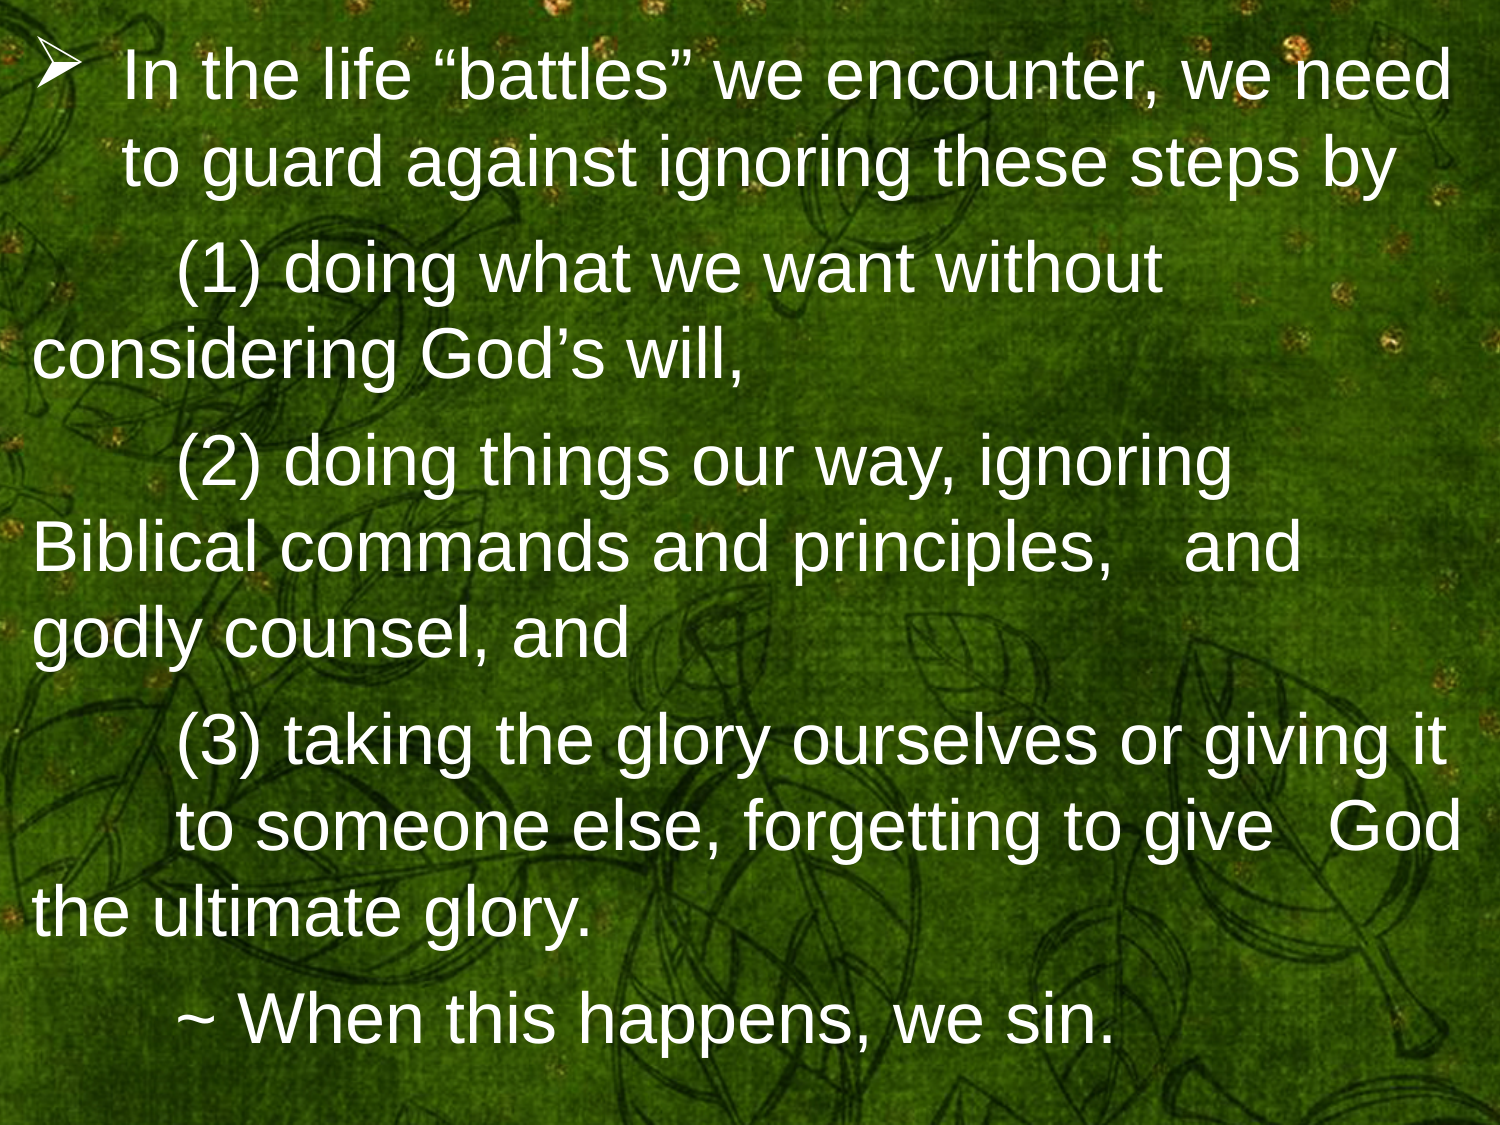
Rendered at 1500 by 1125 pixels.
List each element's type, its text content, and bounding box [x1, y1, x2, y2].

picture [0, 0, 1500, 1125]
subtitle In the life “battles” we encounter, we need to guard against ignoring these steps by (1) doing what we want without considering God’s will, (2) doing things our way, ignoring Biblical commands and principles, and godly counsel, and (3) taking the glory ourselves or giving it to someone else, forgetting to give God the ultimate glory. ~ When this happens, we sin. [16, 20, 1482, 1108]
